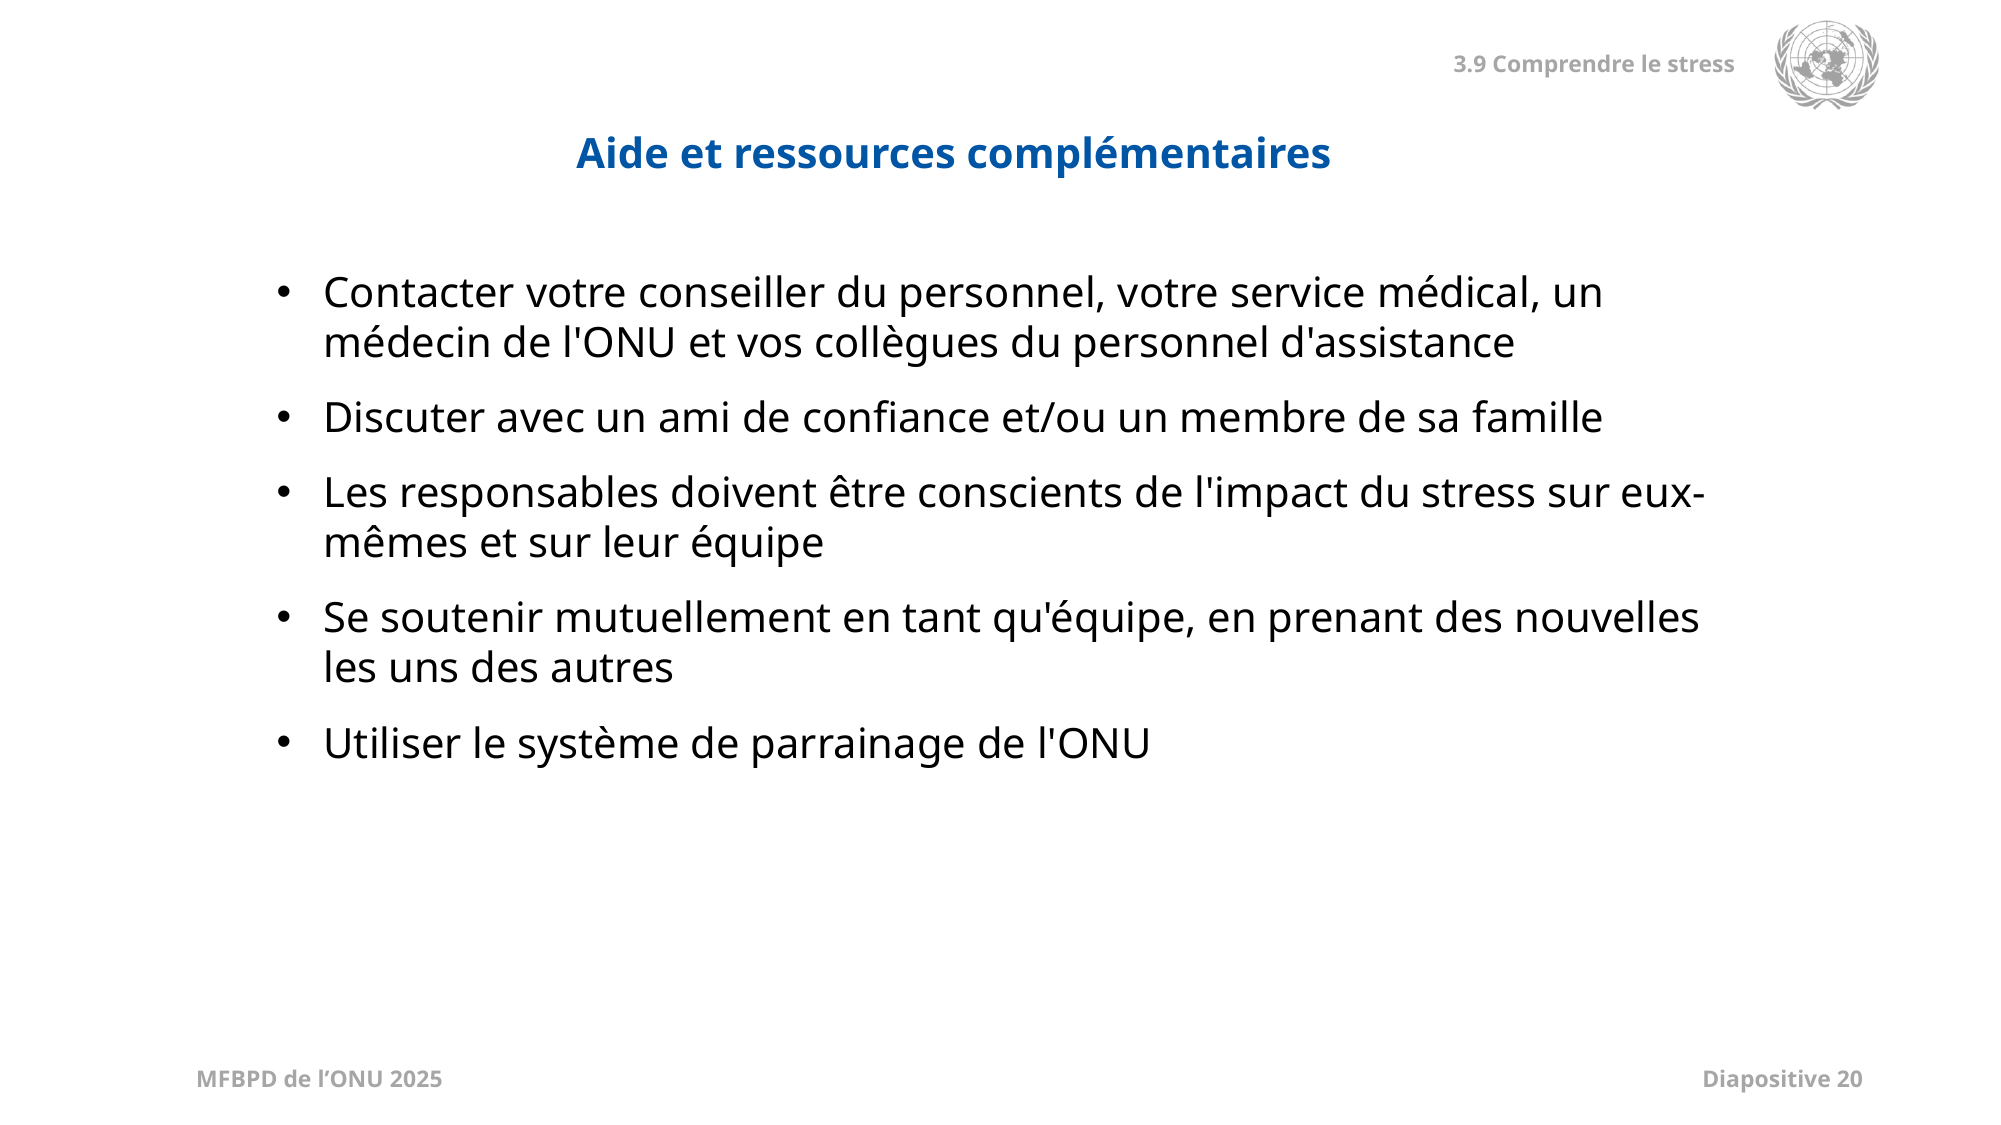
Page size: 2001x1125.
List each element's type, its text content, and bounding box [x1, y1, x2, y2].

text_box Aide et ressources complémentaires [158, 119, 1750, 185]
text_box Contacter votre conseiller du personnel, votre service médical, un médecin de l'ONU et vos collègues du personnel d'assistance Discuter avec un ami de confiance et/ou un membre de sa famille Les responsables doivent être conscients de l'impact du stress sur eux-mêmes et sur leur équipe Se soutenir mutuellement en tant qu'équipe, en prenant des nouvelles les uns des autres Utiliser le système de parrainage de l'ONU [261, 258, 1739, 774]
